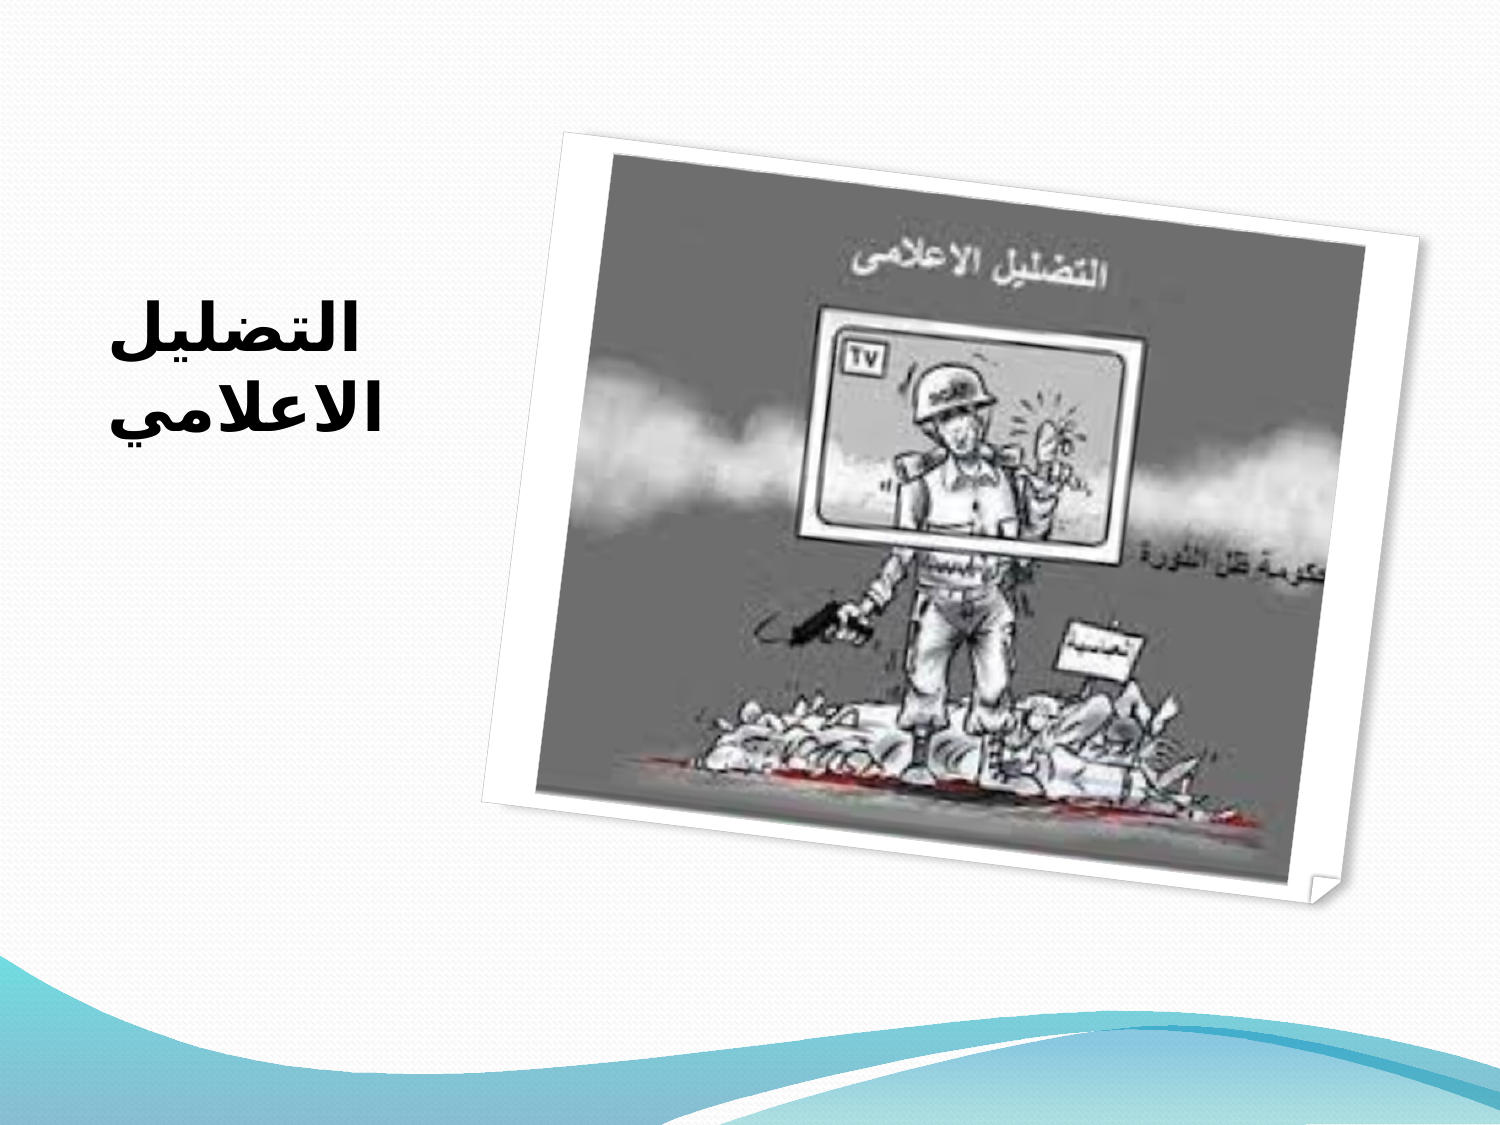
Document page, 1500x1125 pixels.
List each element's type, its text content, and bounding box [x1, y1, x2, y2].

picture [1333, 243, 1365, 503]
picture [536, 552, 566, 796]
picture [571, 155, 1330, 842]
picture [1025, 852, 1291, 885]
title التضليل الاعلامي [99, 193, 463, 453]
